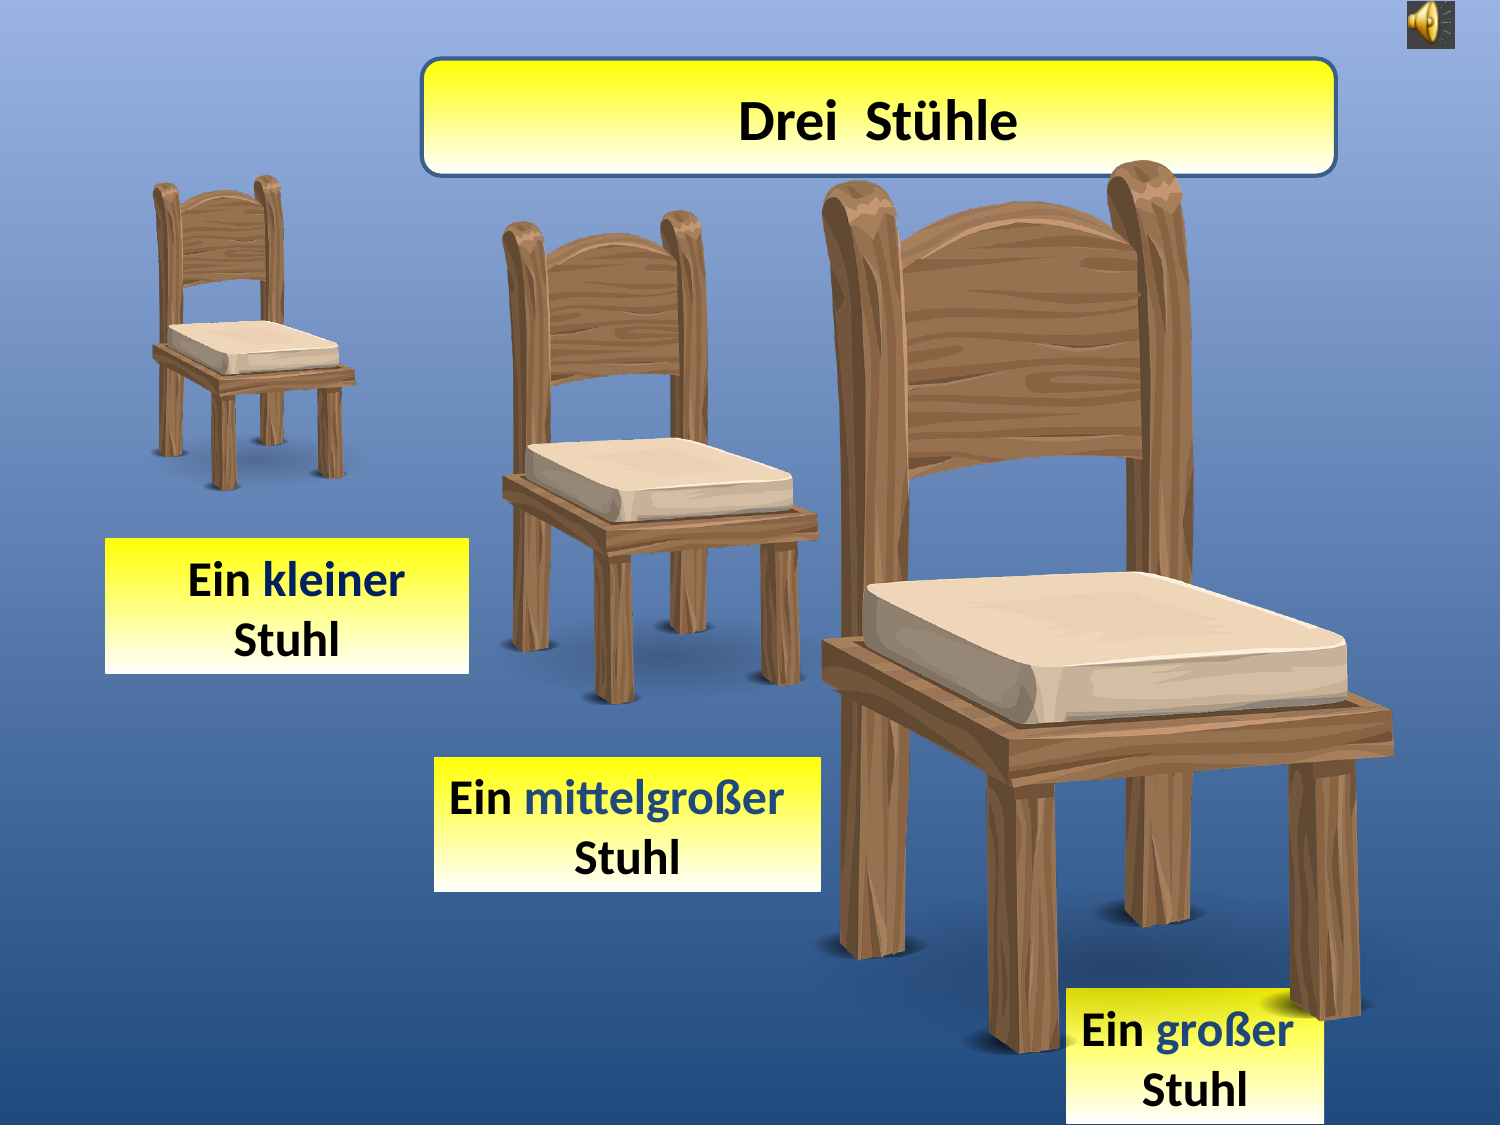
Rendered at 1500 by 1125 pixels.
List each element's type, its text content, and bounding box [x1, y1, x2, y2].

text_box Ein kleiner Stuhl [105, 538, 469, 674]
text_box Ein großer Stuhl [1066, 1063, 1325, 1124]
picture [135, 175, 379, 492]
picture [475, 159, 1462, 1055]
picture [1406, 0, 1457, 51]
text_box Drei Stühle [419, 56, 1338, 178]
text_box Ein mittelgroßer Stuhl [434, 757, 767, 892]
